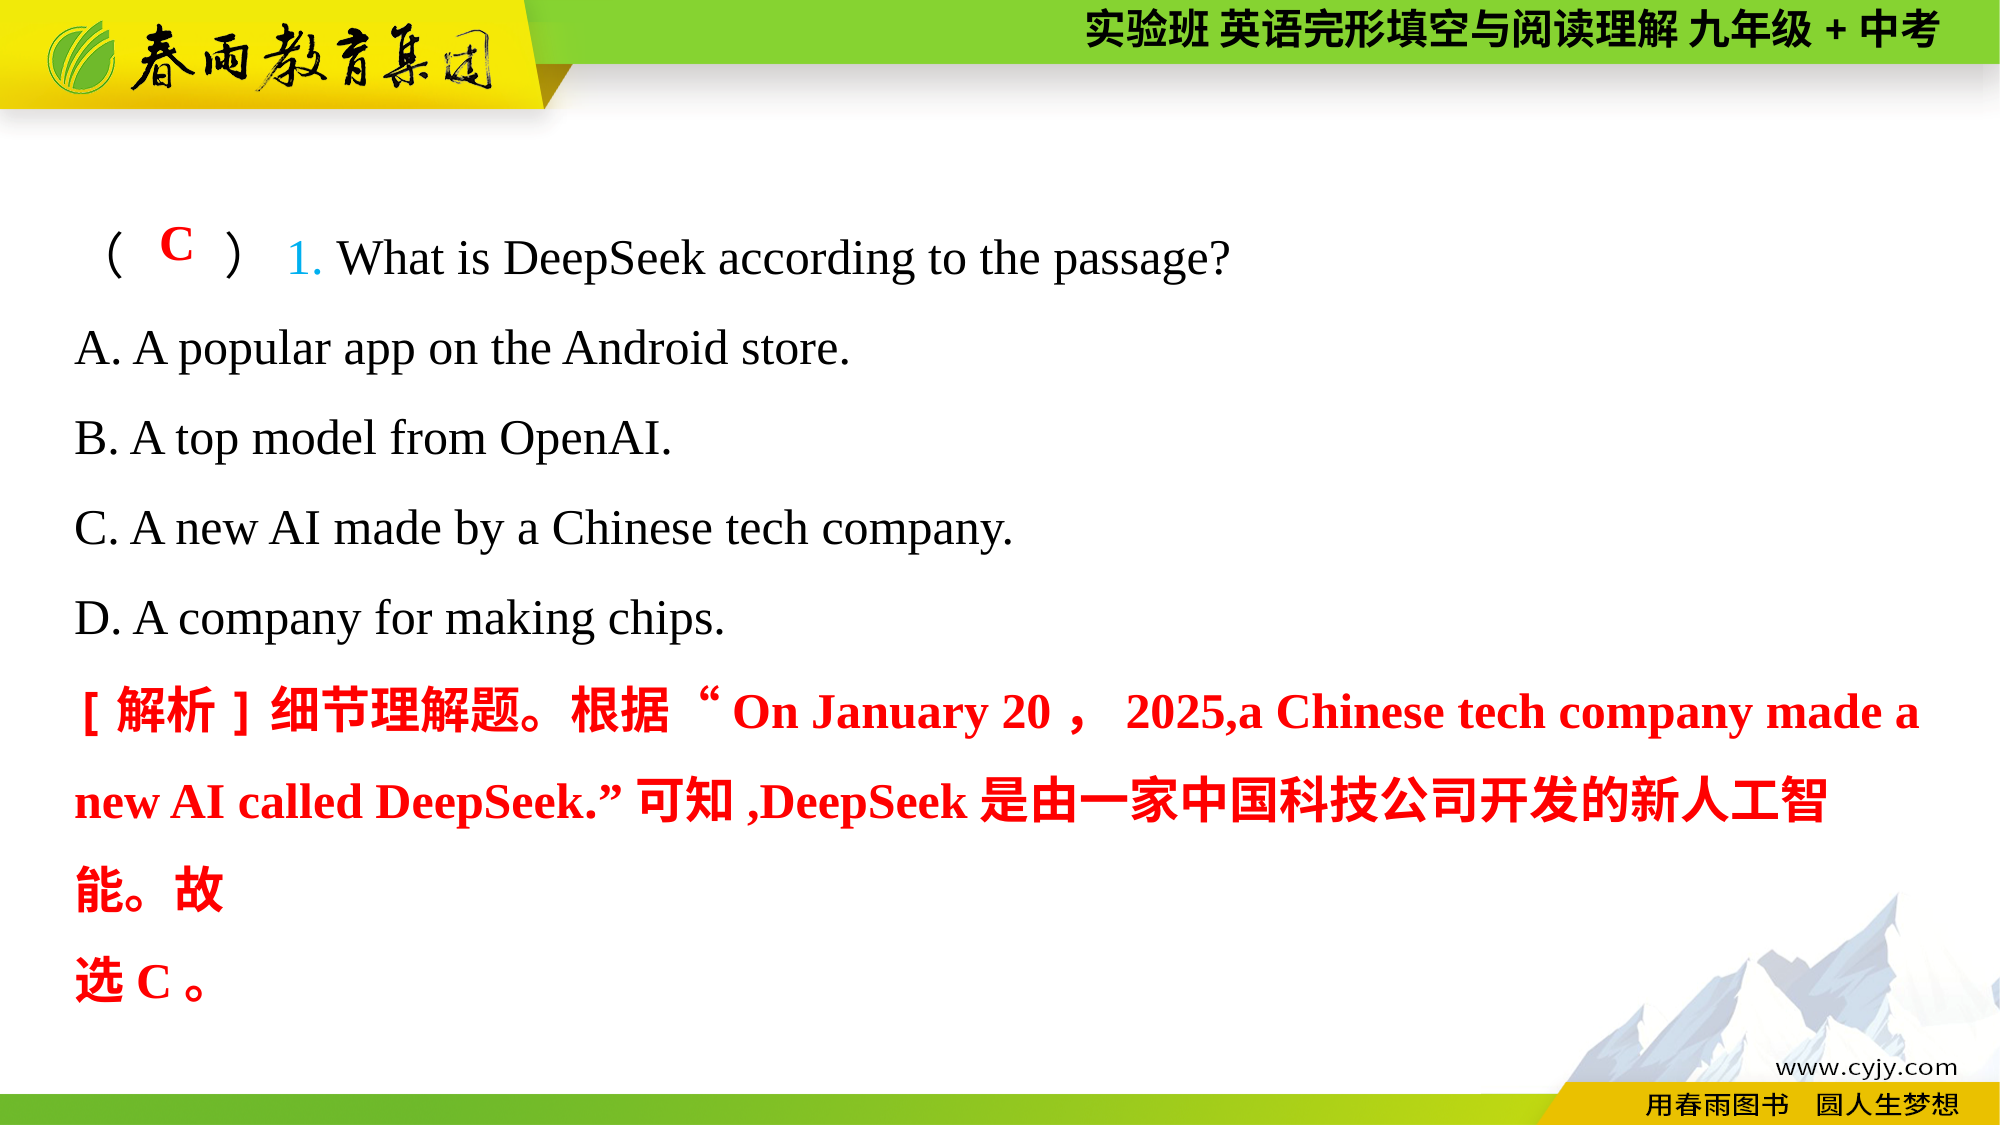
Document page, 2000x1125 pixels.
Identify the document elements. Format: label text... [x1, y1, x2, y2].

text_box C [144, 203, 211, 279]
list （ ）1. What is DeepSeek according to the passage? A. A popular app on the Android store. B. A top model from OpenAI. C. A new AI made by a Chinese tech company. D. A company for making chips. [59, 187, 1944, 657]
text_box [解析]细节理解题。根据“On January 20，2025,a Chinese tech company made a new AI called DeepSeek.”可知,DeepSeek是由一家中国科技公司开发的新人工智能。故 选C。 [59, 657, 1944, 1016]
picture [0, 0, 2000, 1125]
